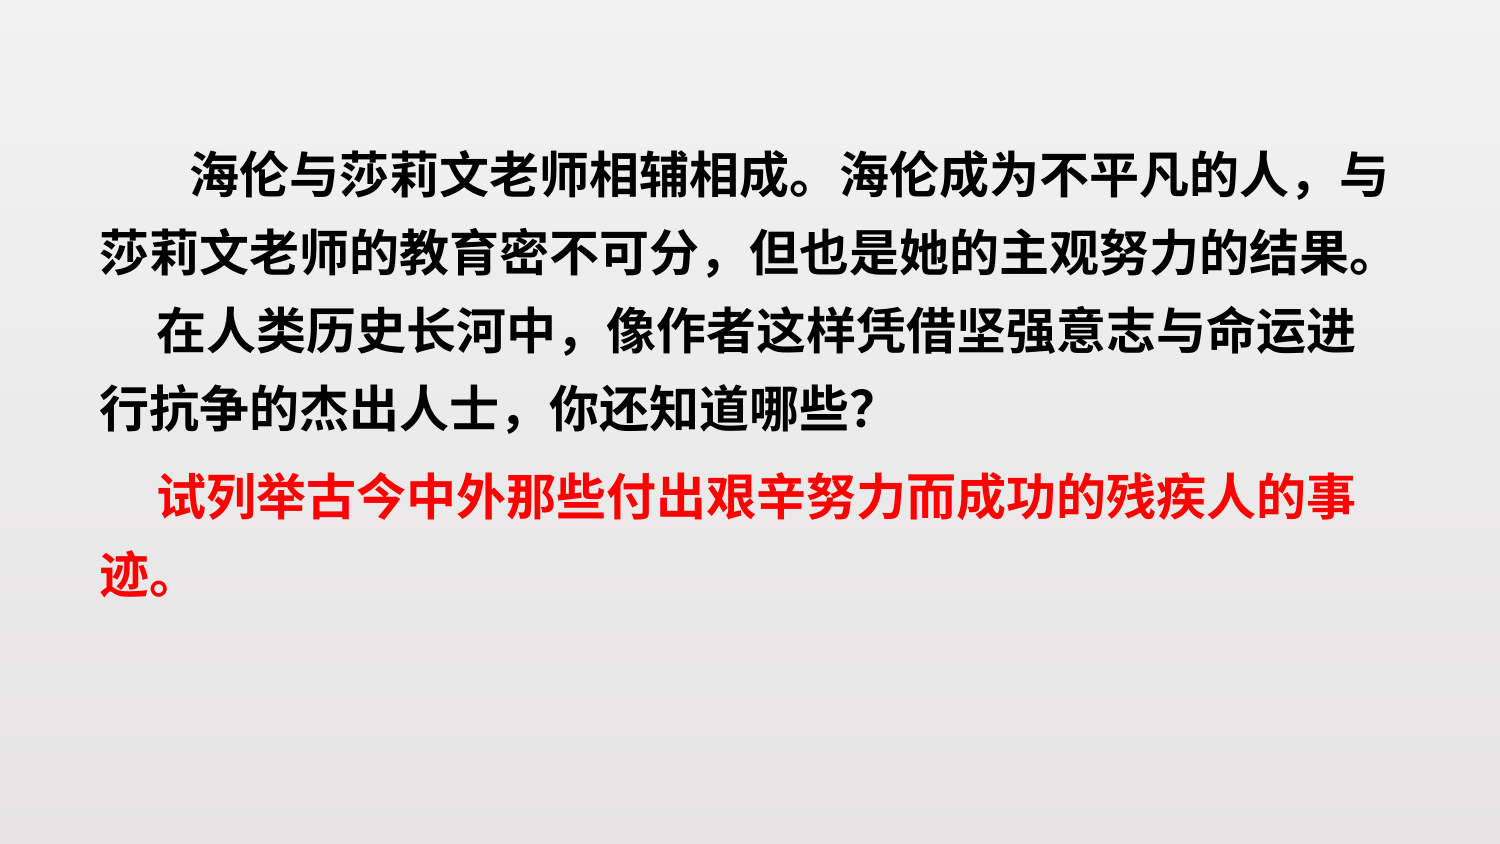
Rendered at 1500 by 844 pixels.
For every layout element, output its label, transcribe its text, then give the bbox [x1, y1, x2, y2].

text_box 海伦与莎莉文老师相辅相成。海伦成为不平凡的人，与莎莉文老师的教育密不可分，但也是她的主观努力的结果。 在人类历史长河中，像作者这样凭借坚强意志与命运进行抗争的杰出人士，你还知道哪些？ 试列举古今中外那些付出艰辛努力而成功的残疾人的事迹。 [87, 119, 1411, 609]
